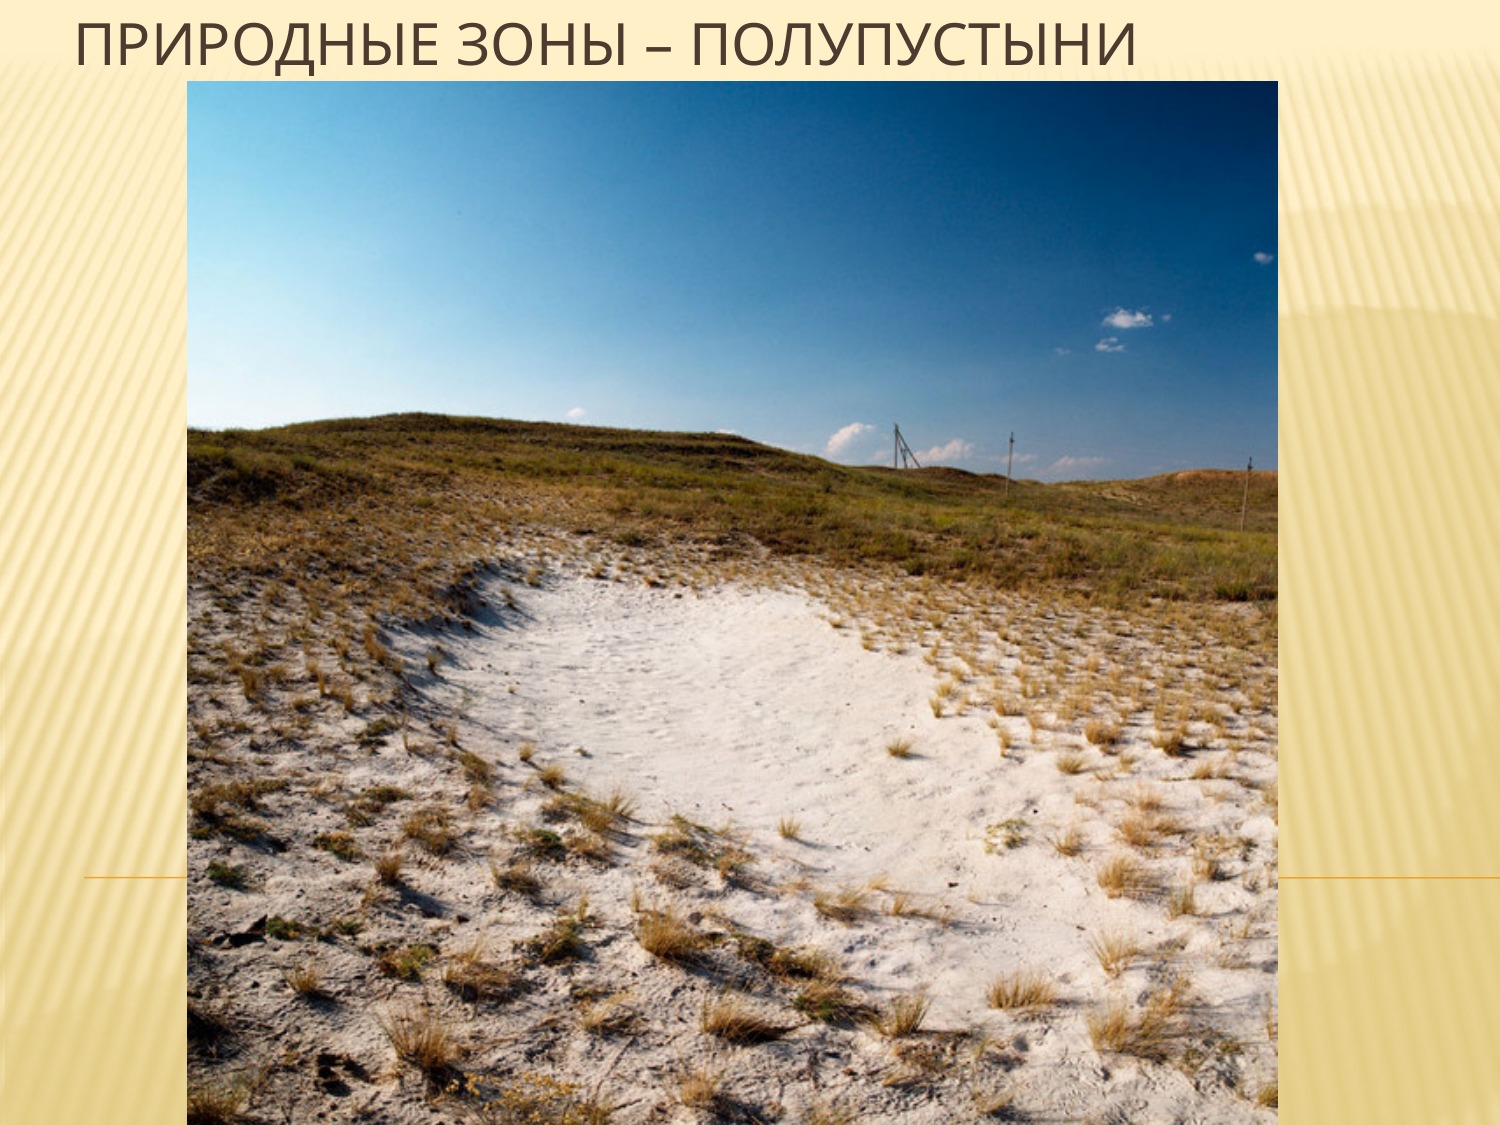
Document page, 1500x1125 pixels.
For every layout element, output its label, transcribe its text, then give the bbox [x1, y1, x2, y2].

picture [187, 81, 1278, 1125]
title Природные зоны – полупустыни [58, 0, 1447, 94]
